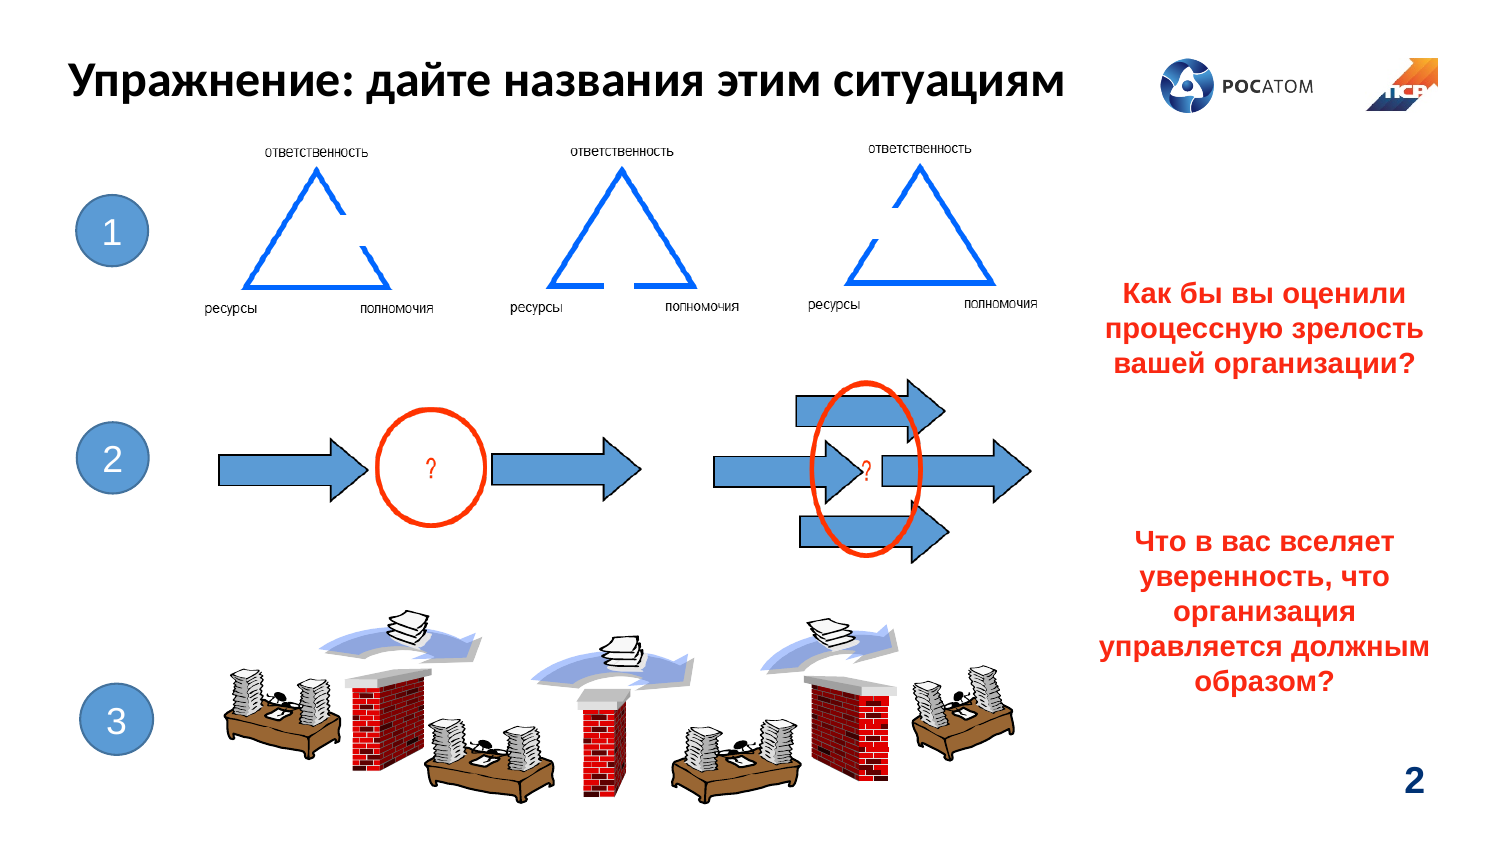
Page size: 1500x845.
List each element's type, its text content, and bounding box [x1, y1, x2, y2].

picture [218, 378, 1032, 564]
text_box 3 [79, 682, 155, 756]
title Упражнение: дайте названия этим ситуациям [53, 46, 1306, 127]
text_box Что в вас вселяет уверенность, что организация управляется должным образом? [1067, 478, 1463, 742]
picture [1365, 58, 1438, 113]
text_box 1 [75, 193, 150, 268]
slide_number 2 [1389, 748, 1450, 811]
text_box 2 [75, 421, 150, 495]
picture [179, 131, 1058, 325]
picture [1306, 58, 1313, 113]
text_box Как бы вы оценили процессную зрелость вашей организации? [1084, 195, 1445, 458]
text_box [224, 609, 1014, 804]
